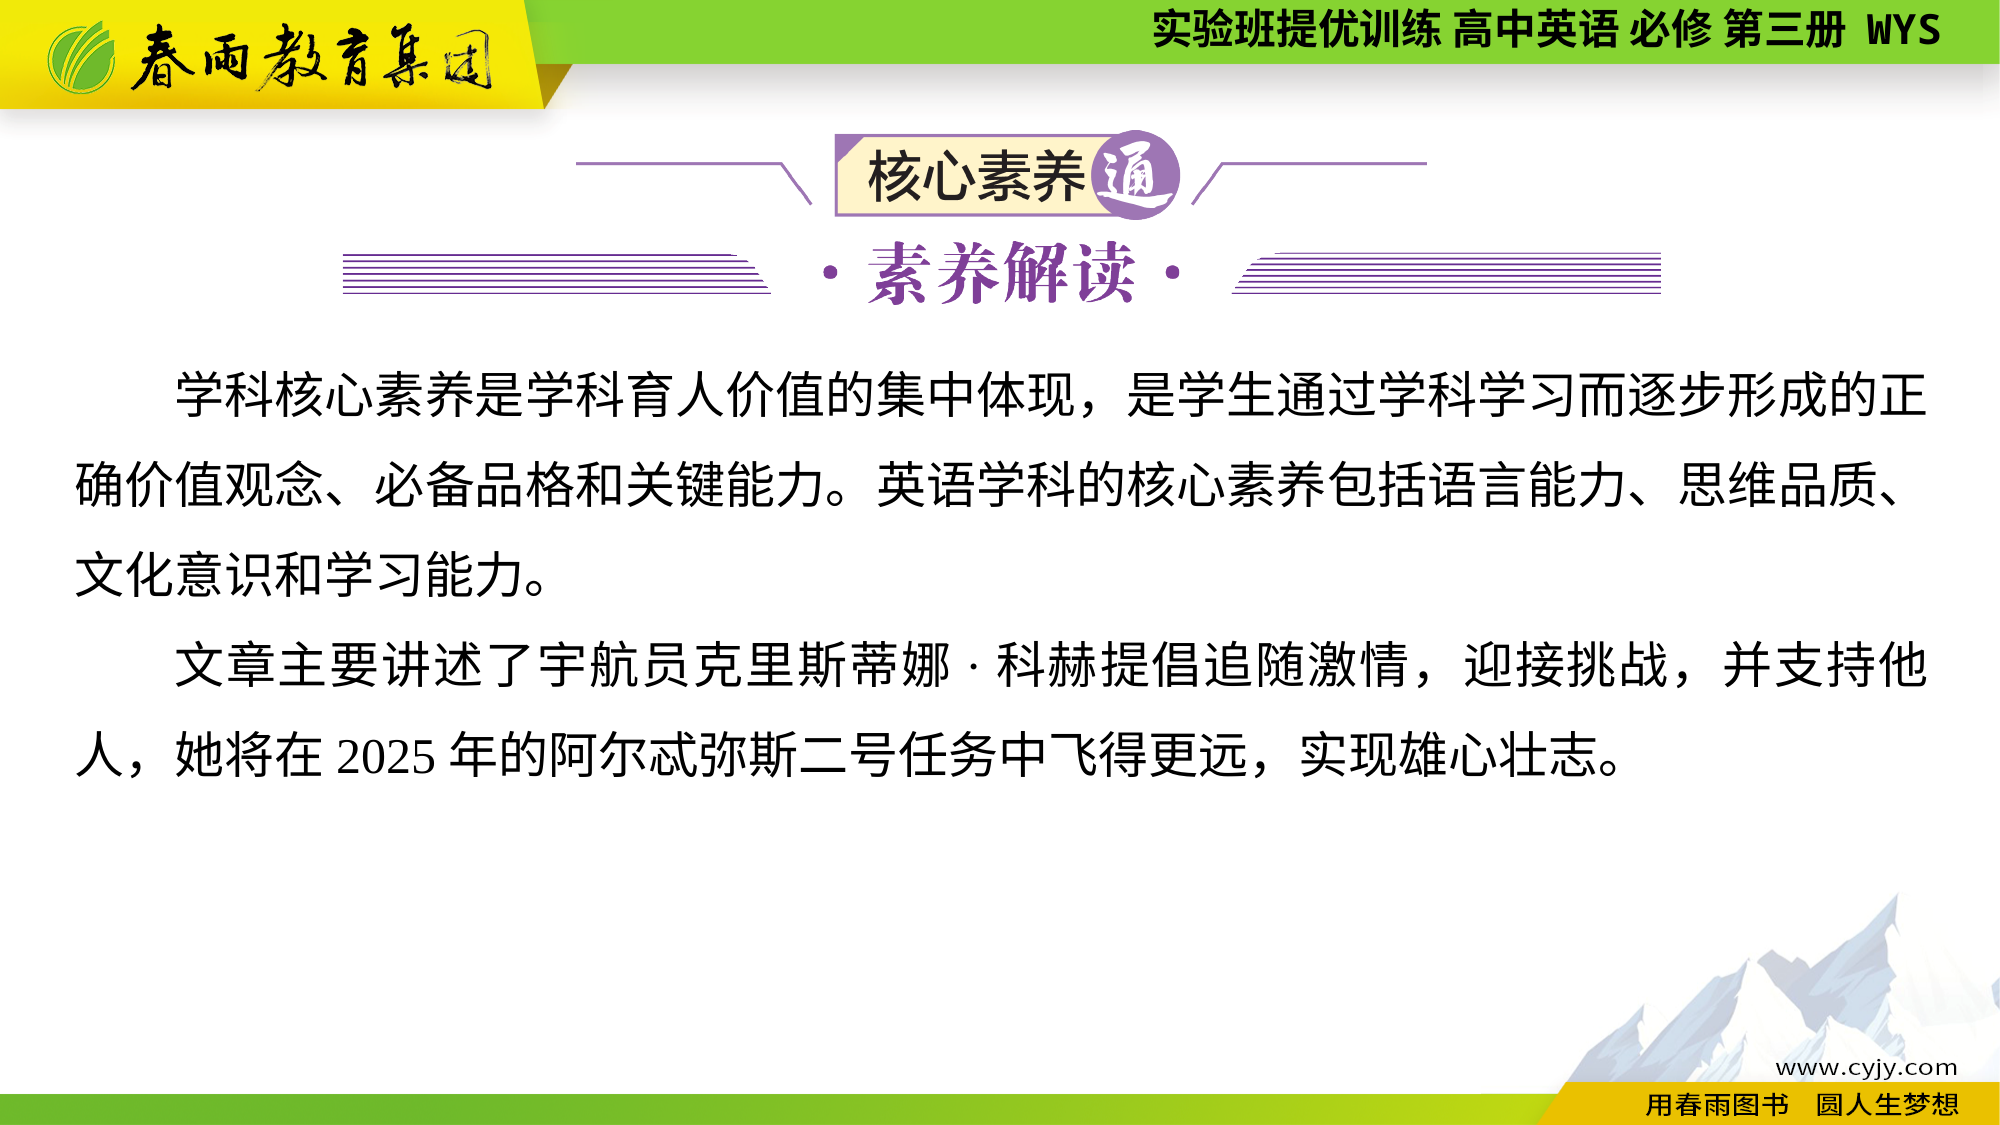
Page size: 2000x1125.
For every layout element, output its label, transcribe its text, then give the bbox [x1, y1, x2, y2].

list 学科核心素养是学科育人价值的集中体现，是学生通过学科学习而逐步形成的正确价值观念、必备品格和关键能力。英语学科的核心素养包括语言能力、思维品质、文化意识和学习能力。 文章主要讲述了宇航员克里斯蒂娜·科赫提倡追随激情，迎接挑战，并支持他人，她将在2025年的阿尔忒弥斯二号任务中飞得更远，实现雄心壮志。 [59, 326, 1944, 785]
picture [0, 0, 2000, 1125]
